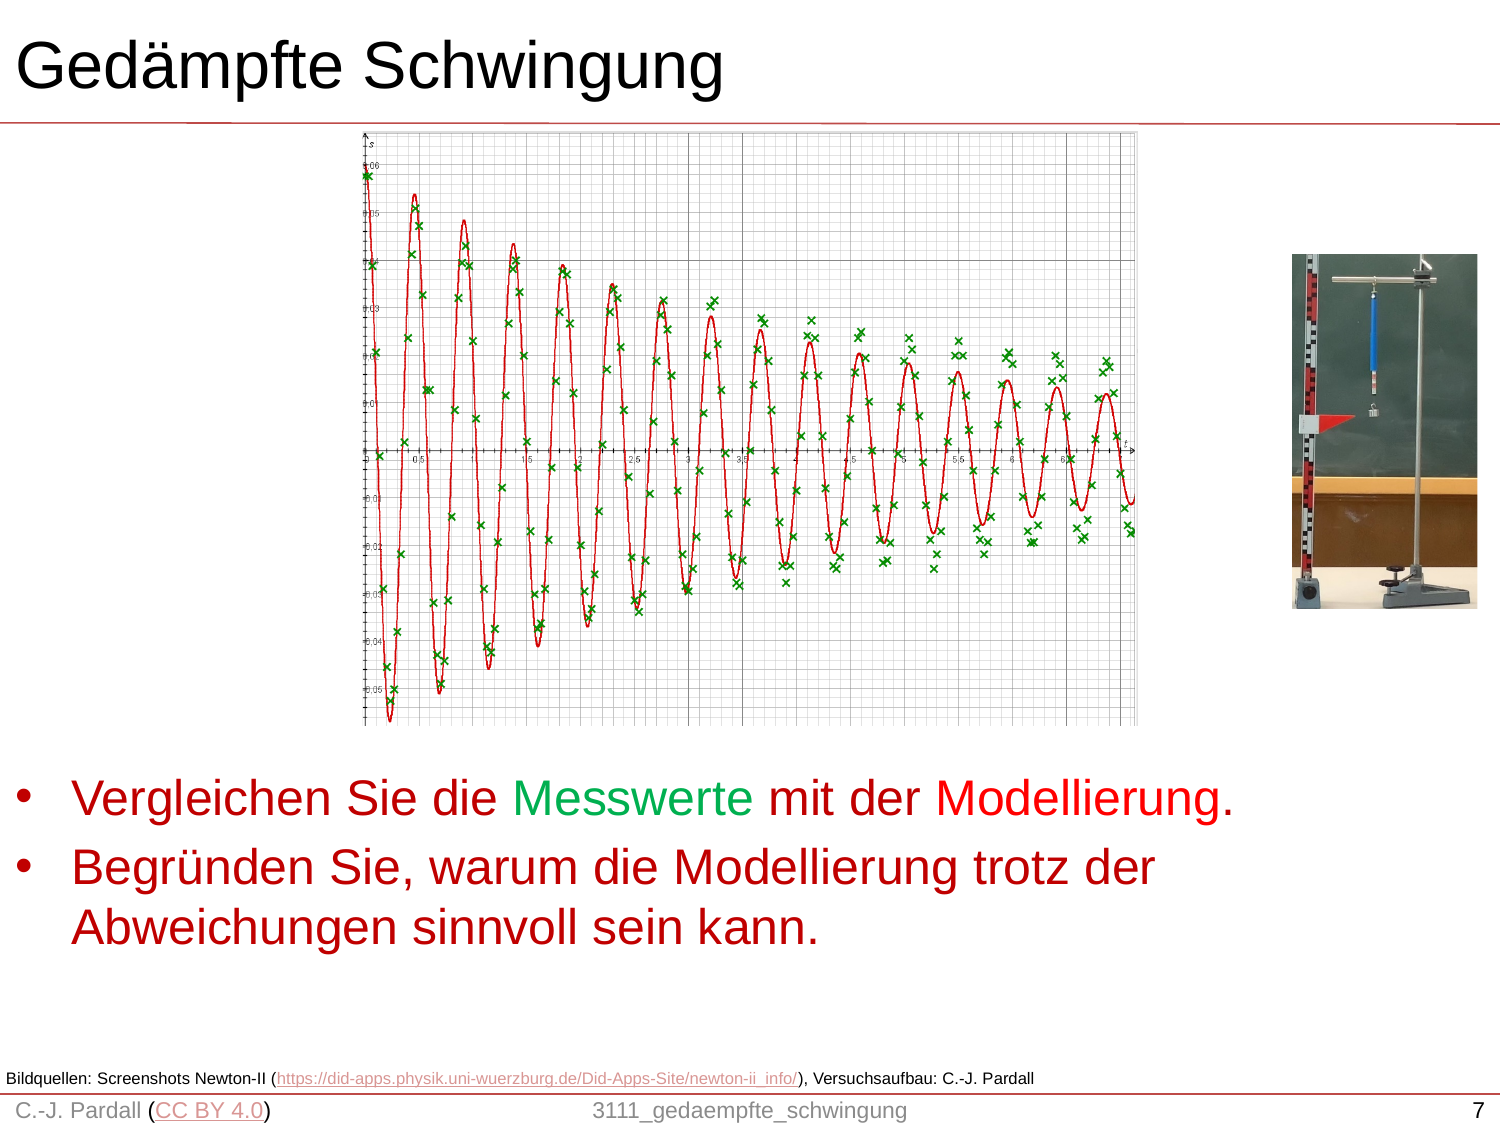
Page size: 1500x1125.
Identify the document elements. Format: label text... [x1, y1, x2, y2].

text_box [362, 131, 1478, 726]
slide_number C.-J. Pardall [0, 1094, 350, 1125]
title Gedämpfte Schwingung [0, 0, 1500, 123]
footer 3111_gedaempfte_schwingung [512, 1094, 988, 1125]
list Vergleichen Sie die Messwerte mit der Modellierung. Begründen Sie, warum die Modellierung trotz der Abweichungen sinnvoll sein kann. [0, 757, 1500, 1062]
text_box Bildquellen: Screenshots Newton-II (https://did-apps.physik.uni-wuerzburg.de/Did-Apps-Site/newton-ii_info/), Versuchsaufbau: C.-J. Pardall [0, 1062, 1500, 1094]
